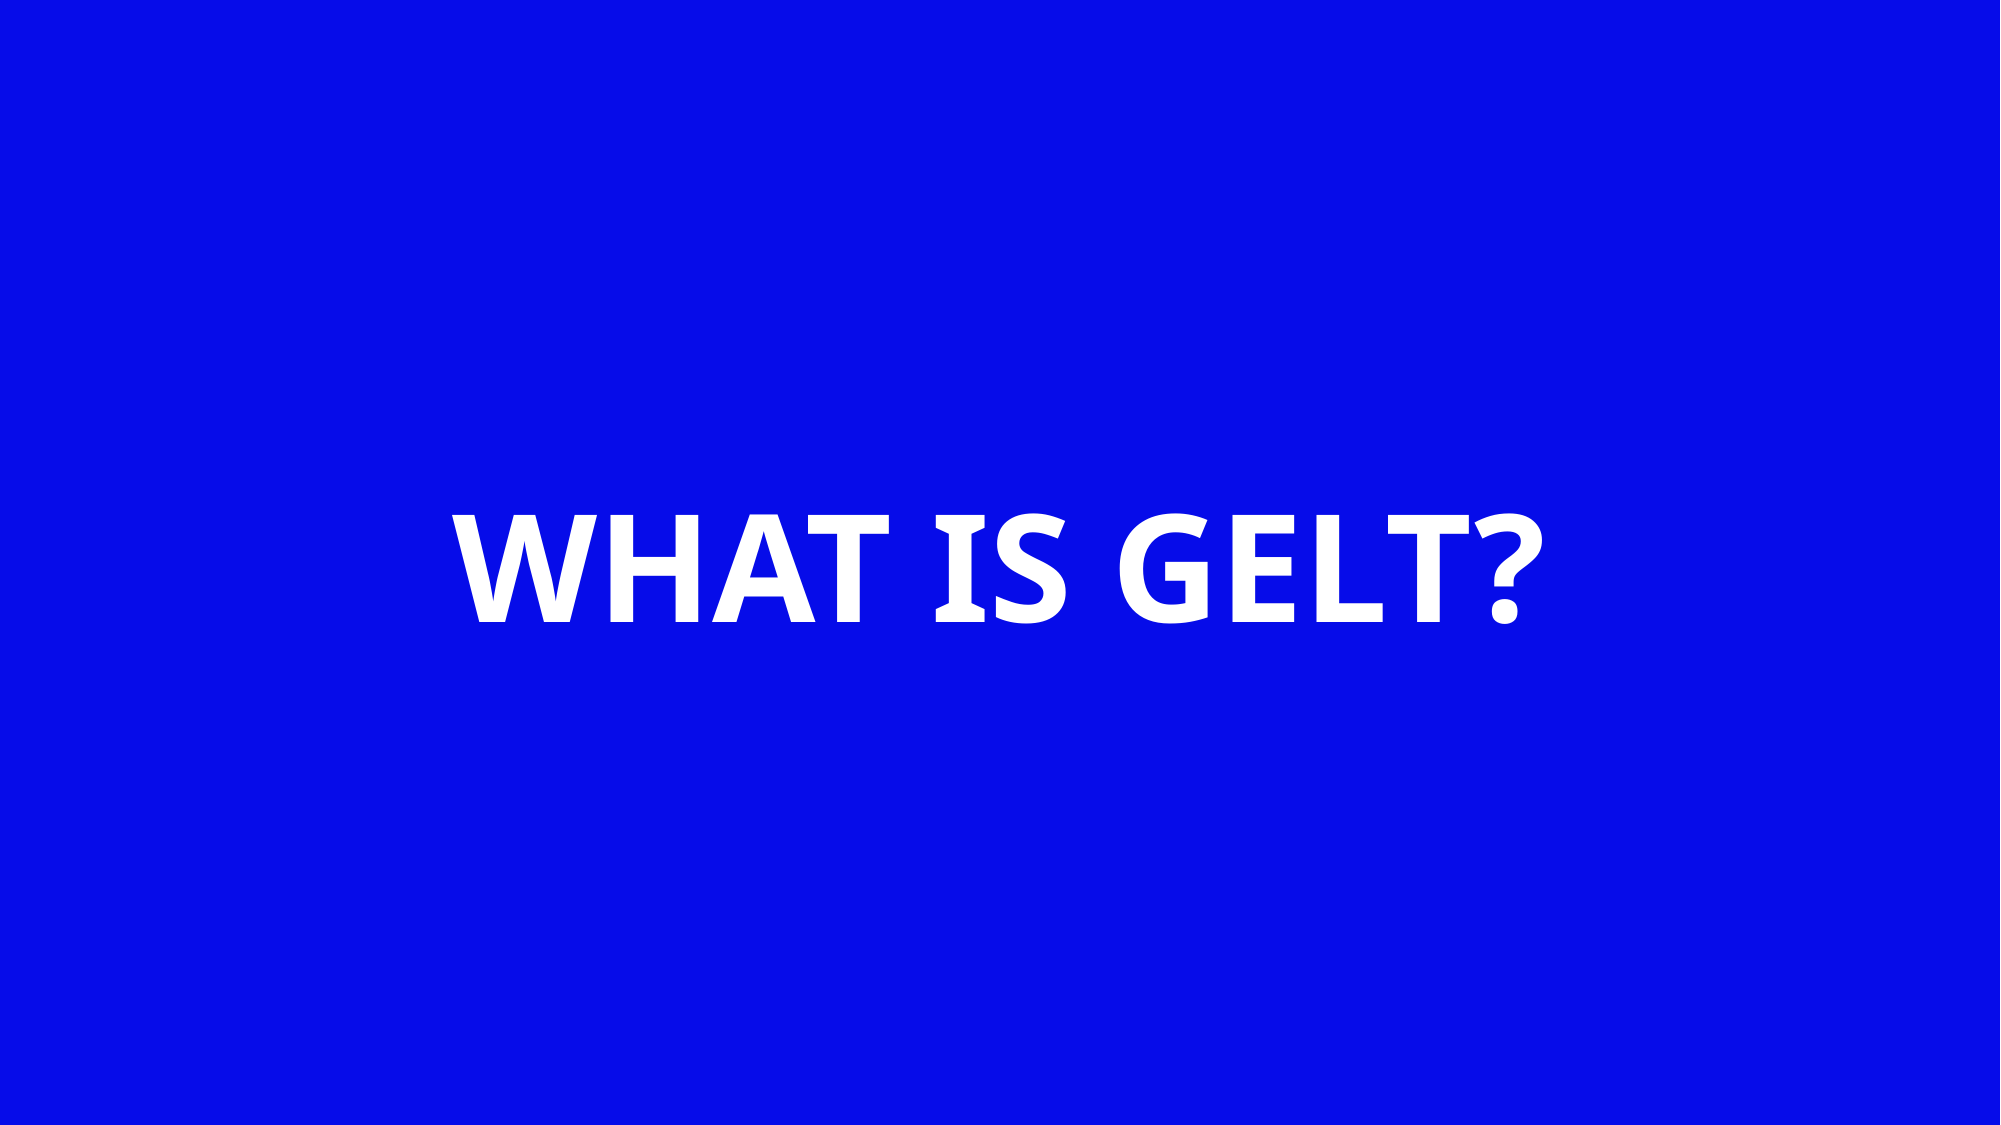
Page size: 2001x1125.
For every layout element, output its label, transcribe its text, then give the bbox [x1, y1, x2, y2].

text_box WHAT IS GELT? [0, 0, 2000, 1125]
